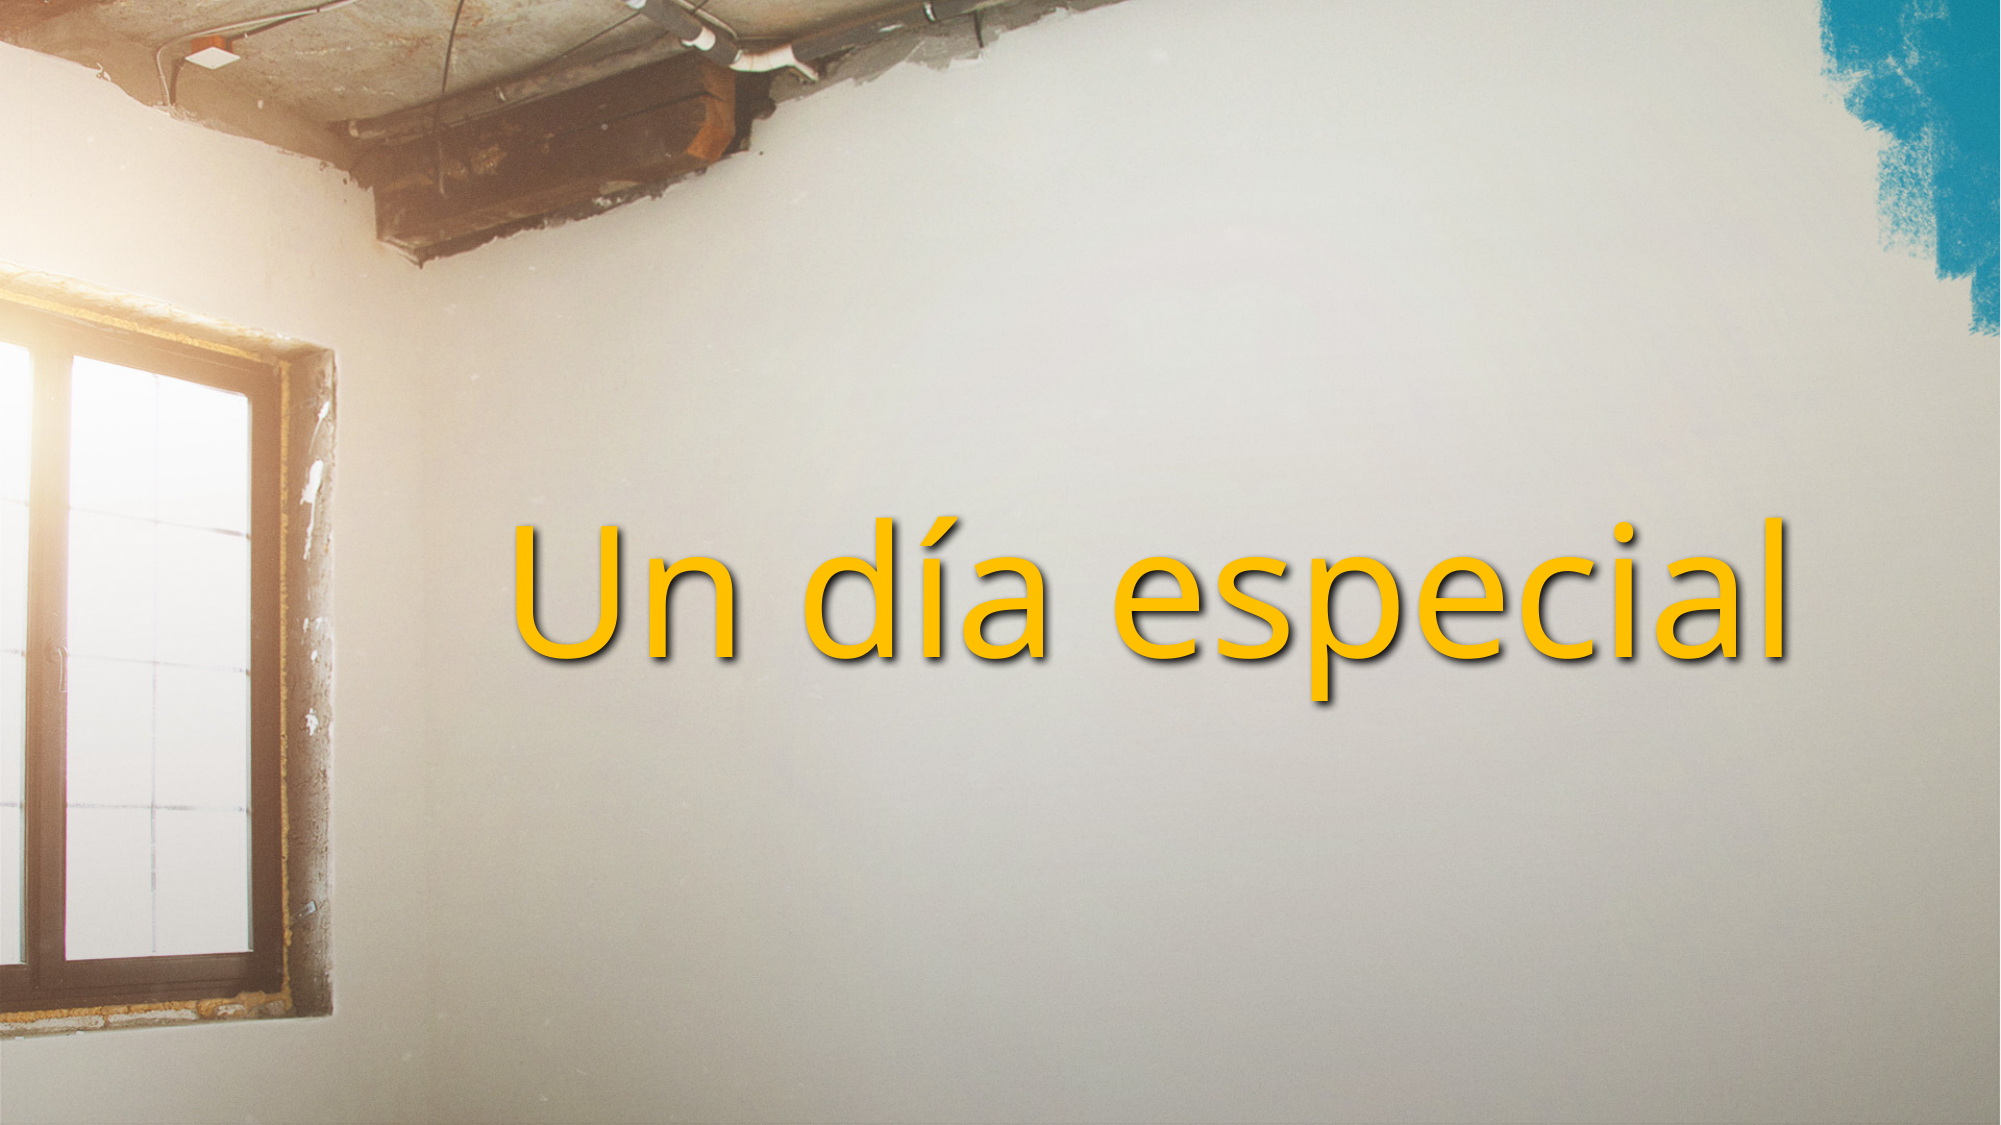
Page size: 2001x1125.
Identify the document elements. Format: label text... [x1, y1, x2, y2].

picture [0, 0, 2001, 1125]
text_box Un día especial [471, 467, 1827, 702]
